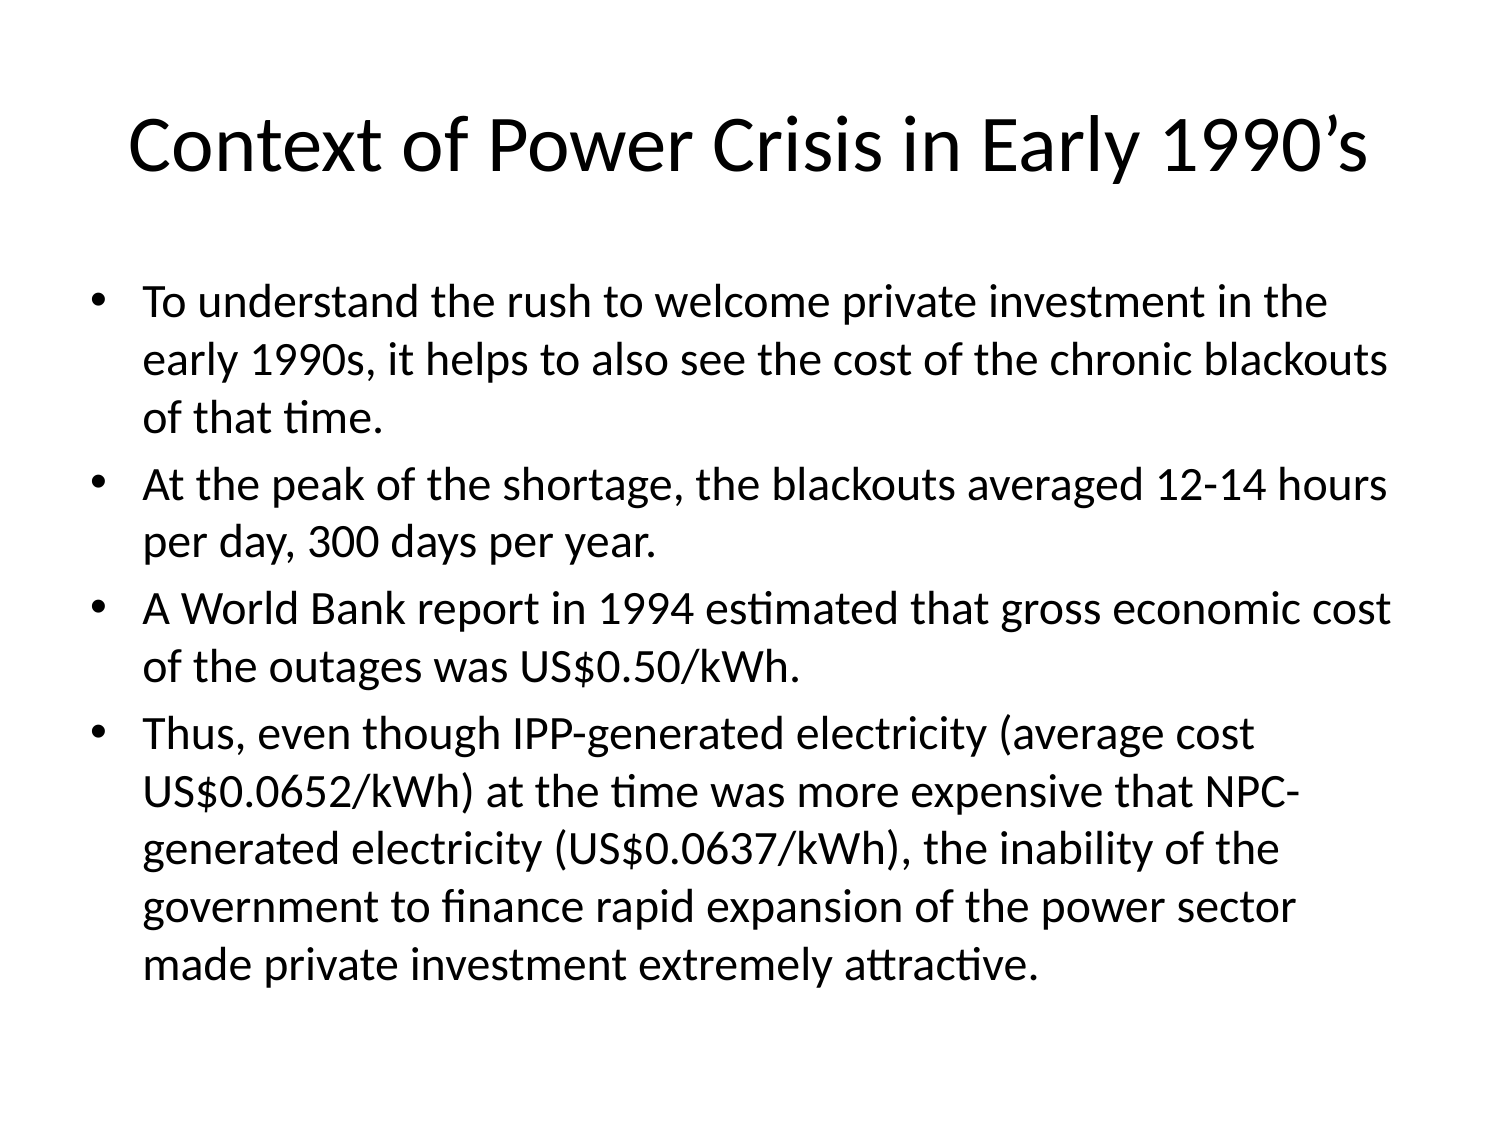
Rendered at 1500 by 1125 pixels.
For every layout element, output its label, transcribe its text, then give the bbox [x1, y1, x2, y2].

title Context of Power Crisis in Early 1990’s [75, 45, 1425, 233]
list To understand the rush to welcome private investment in the early 1990s, it helps to also see the cost of the chronic blackouts of that time. At the peak of the shortage, the blackouts averaged 12-14 hours per day, 300 days per year. A World Bank report in 1994 estimated that gross economic cost of the outages was US$0.50/kWh. Thus, even though IPP-generated electricity (average cost US$0.0652/kWh) at the time was more expensive that NPC-generated electricity (US$0.0637/kWh), the inability of the government to finance rapid expansion of the power sector made private investment extremely attractive. [75, 262, 1425, 1005]
